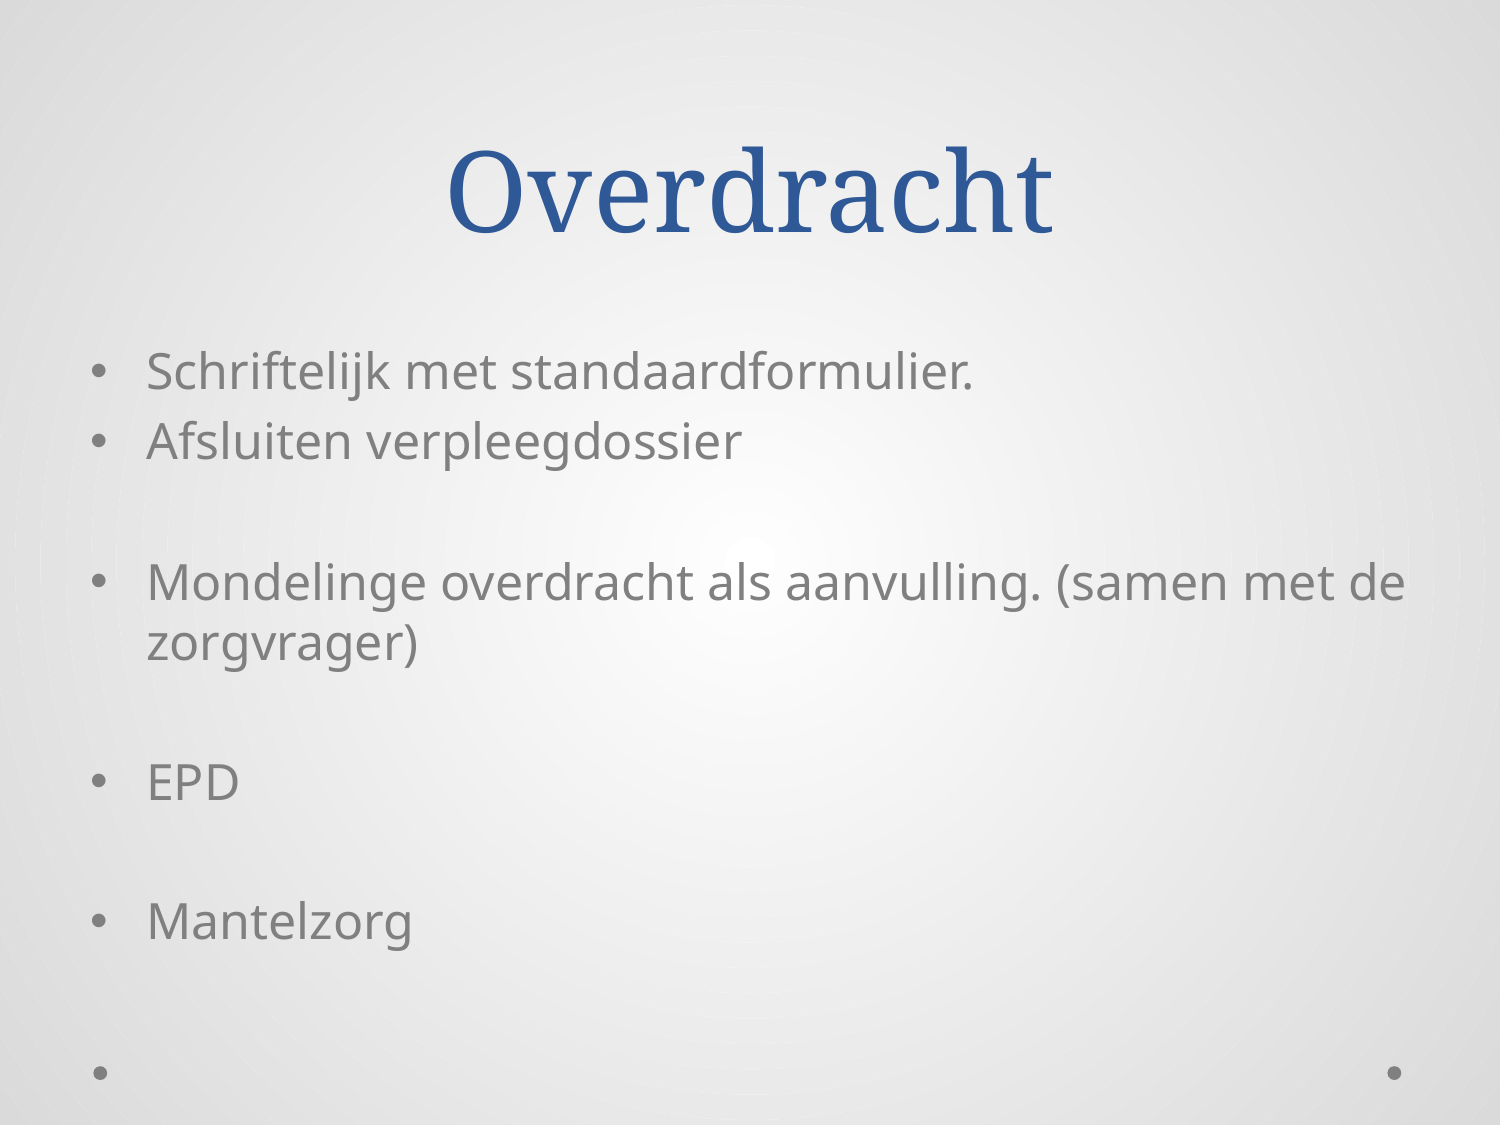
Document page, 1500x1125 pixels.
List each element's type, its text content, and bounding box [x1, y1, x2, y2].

list Schriftelijk met standaardformulier. Afsluiten verpleegdossier Mondelinge overdracht als aanvulling. (samen met de zorgvrager) EPD Mantelzorg [75, 262, 1425, 1005]
title Overdracht [75, 0, 1425, 262]
